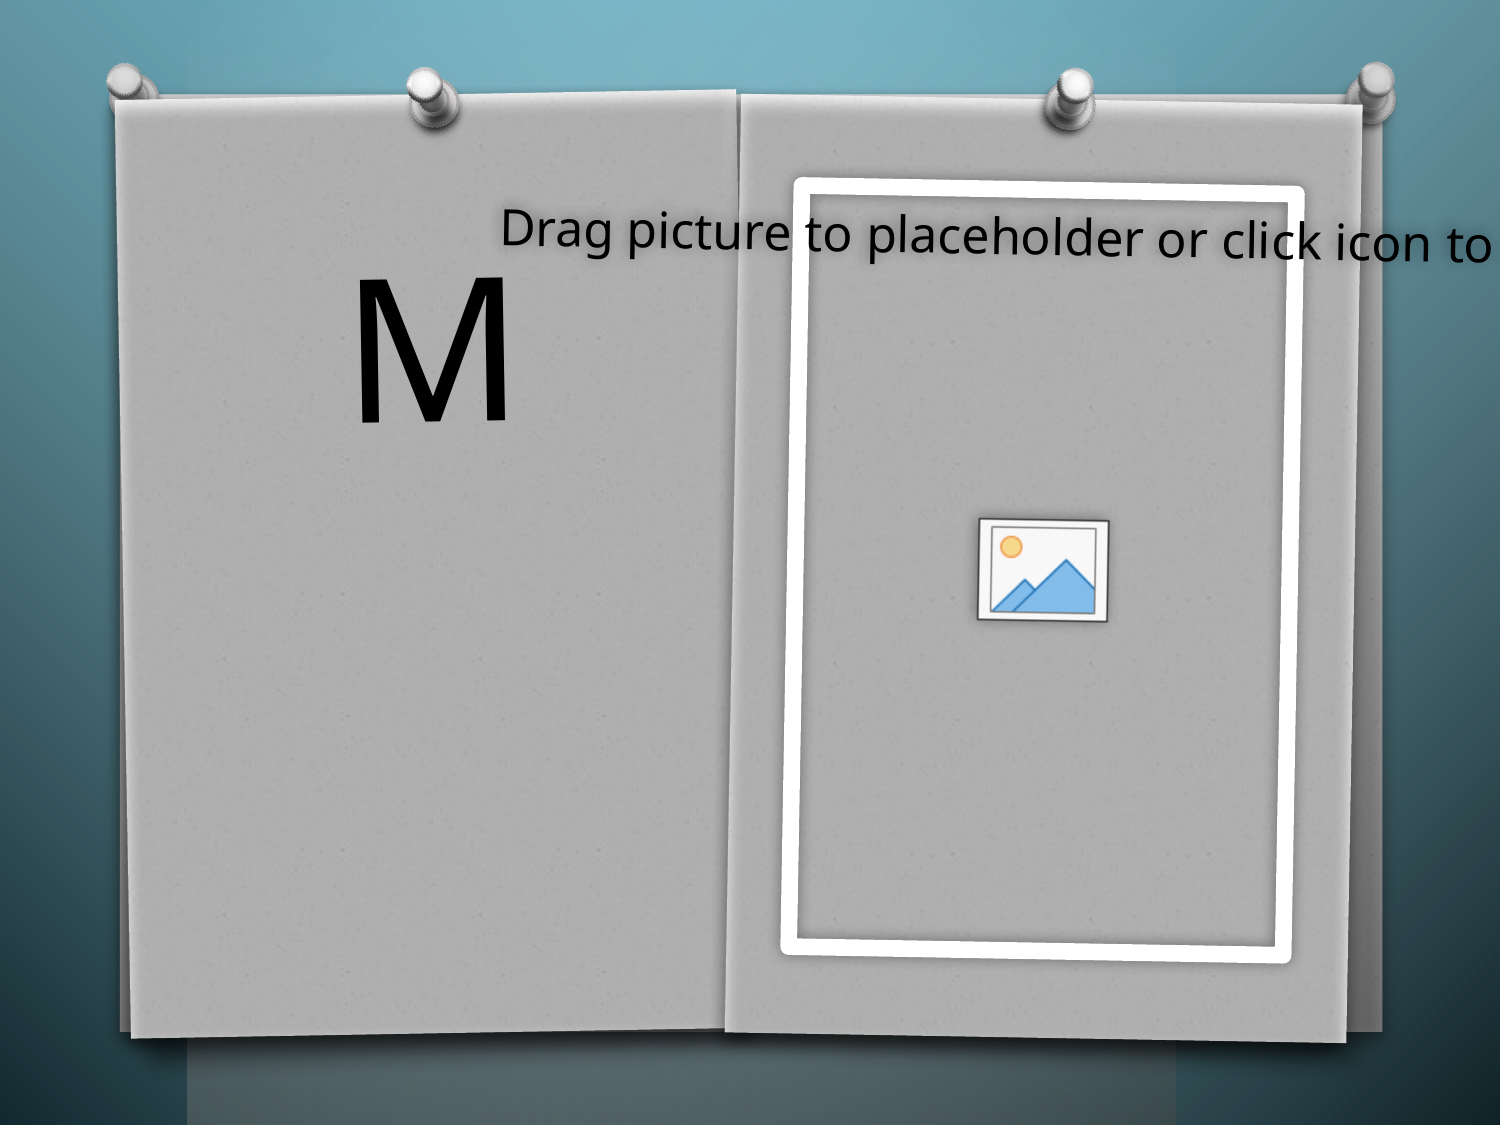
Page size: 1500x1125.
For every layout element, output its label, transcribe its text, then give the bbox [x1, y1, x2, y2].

picture [375, 33, 497, 157]
picture [1016, 41, 1138, 162]
picture [803, 197, 1282, 943]
title M [179, 222, 687, 475]
